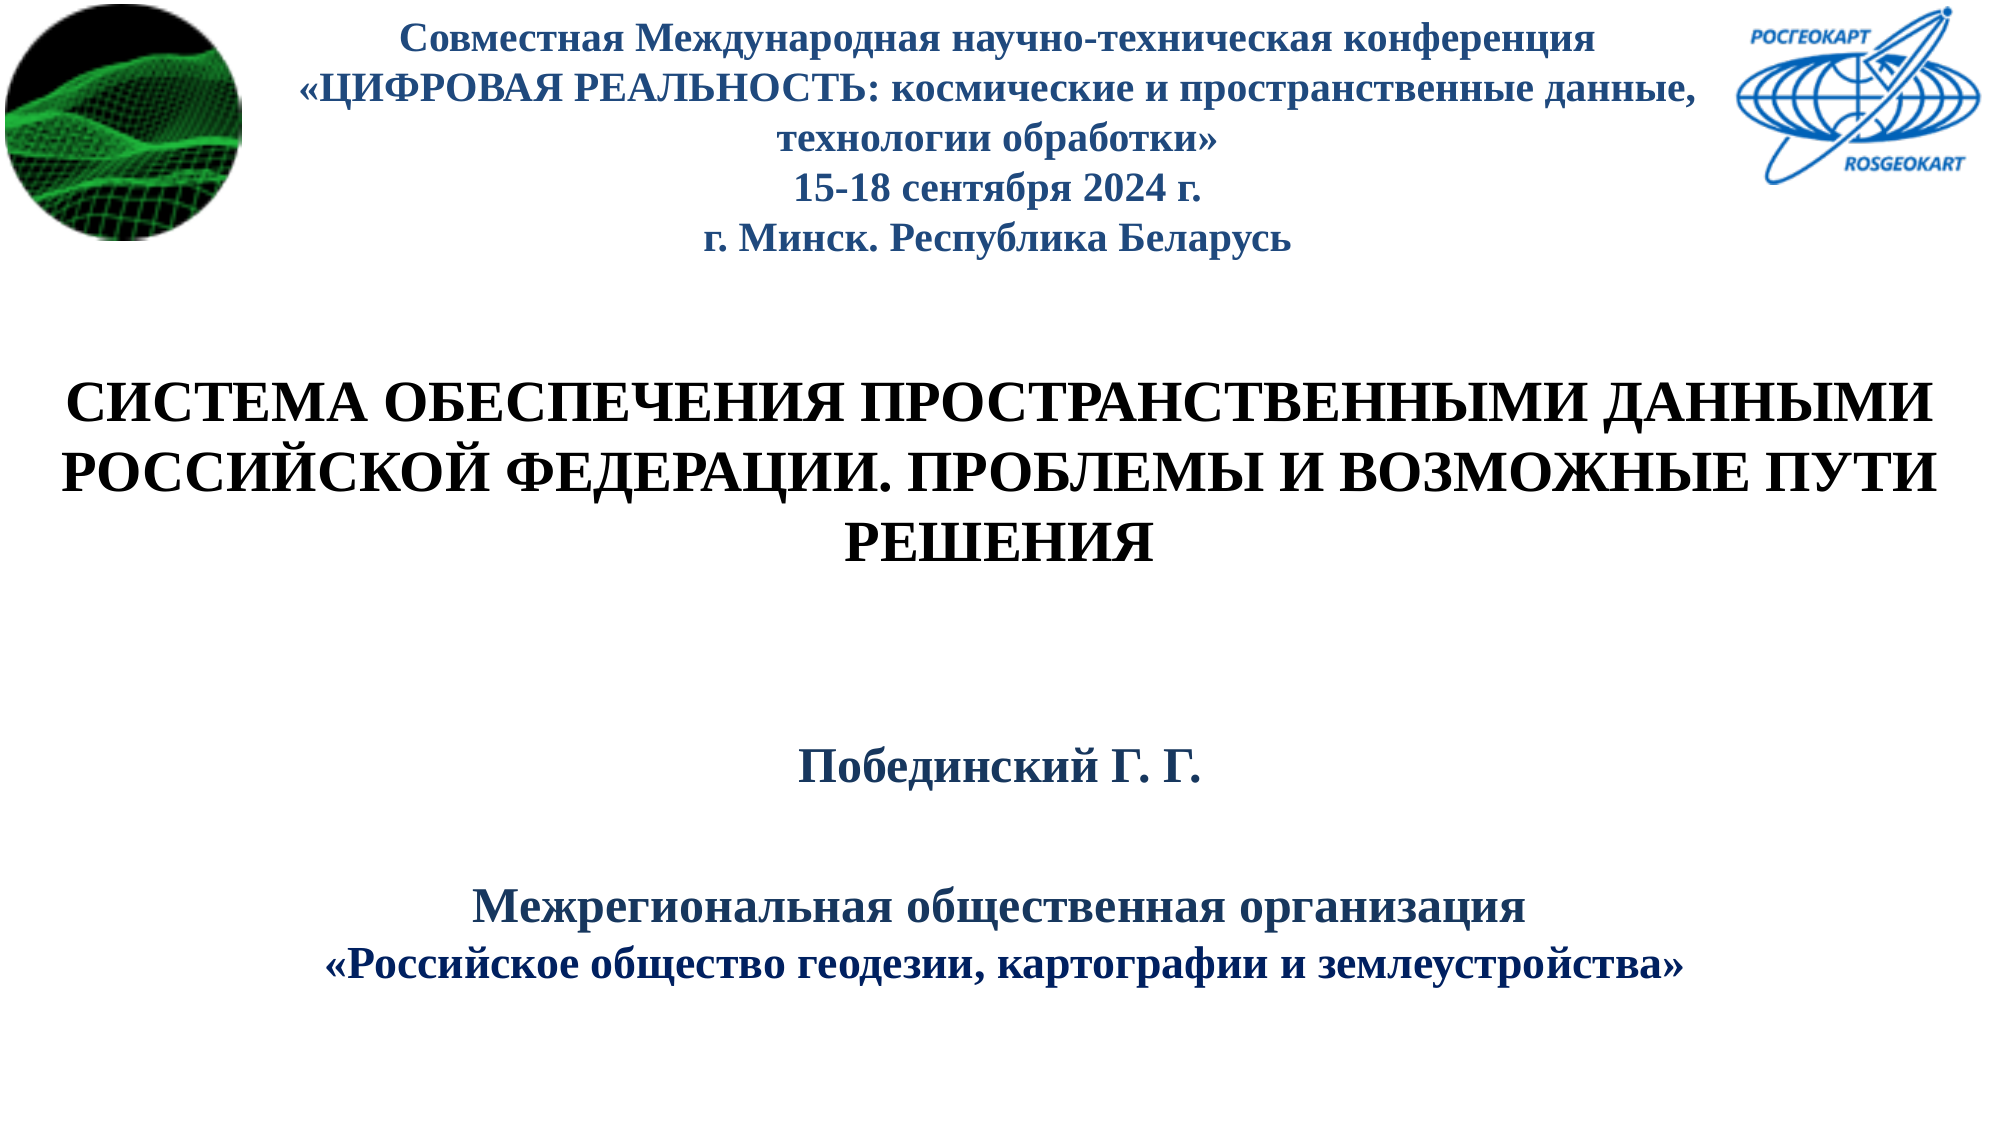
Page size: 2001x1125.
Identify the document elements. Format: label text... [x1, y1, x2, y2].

picture [1722, 6, 1994, 185]
title СИСТЕМА ОБЕСПЕЧЕНИЯ ПРОСТРАНСТВЕННЫМИ ДАННЫМИ РОССИЙСКОЙ ФЕДЕРАЦИИ. ПРОБЛЕМЫ И ВОЗМОЖНЫЕ ПУТИ РЕШЕНИЯ [5, 307, 1994, 631]
text_box Совместная Международная научно-техническая конференция «ЦИФРОВАЯ РЕАЛЬНОСТЬ: космические и пространственные данные, технологии обработки» 15-18 сентября 2024 г. г. Минск. Республика Беларусь [253, 2, 1742, 267]
subtitle Побединский Г. Г. Межрегиональная общественная организация «Российское общество геодезии, картографии и землеустройства» [175, 724, 1825, 1032]
picture [5, 4, 242, 242]
